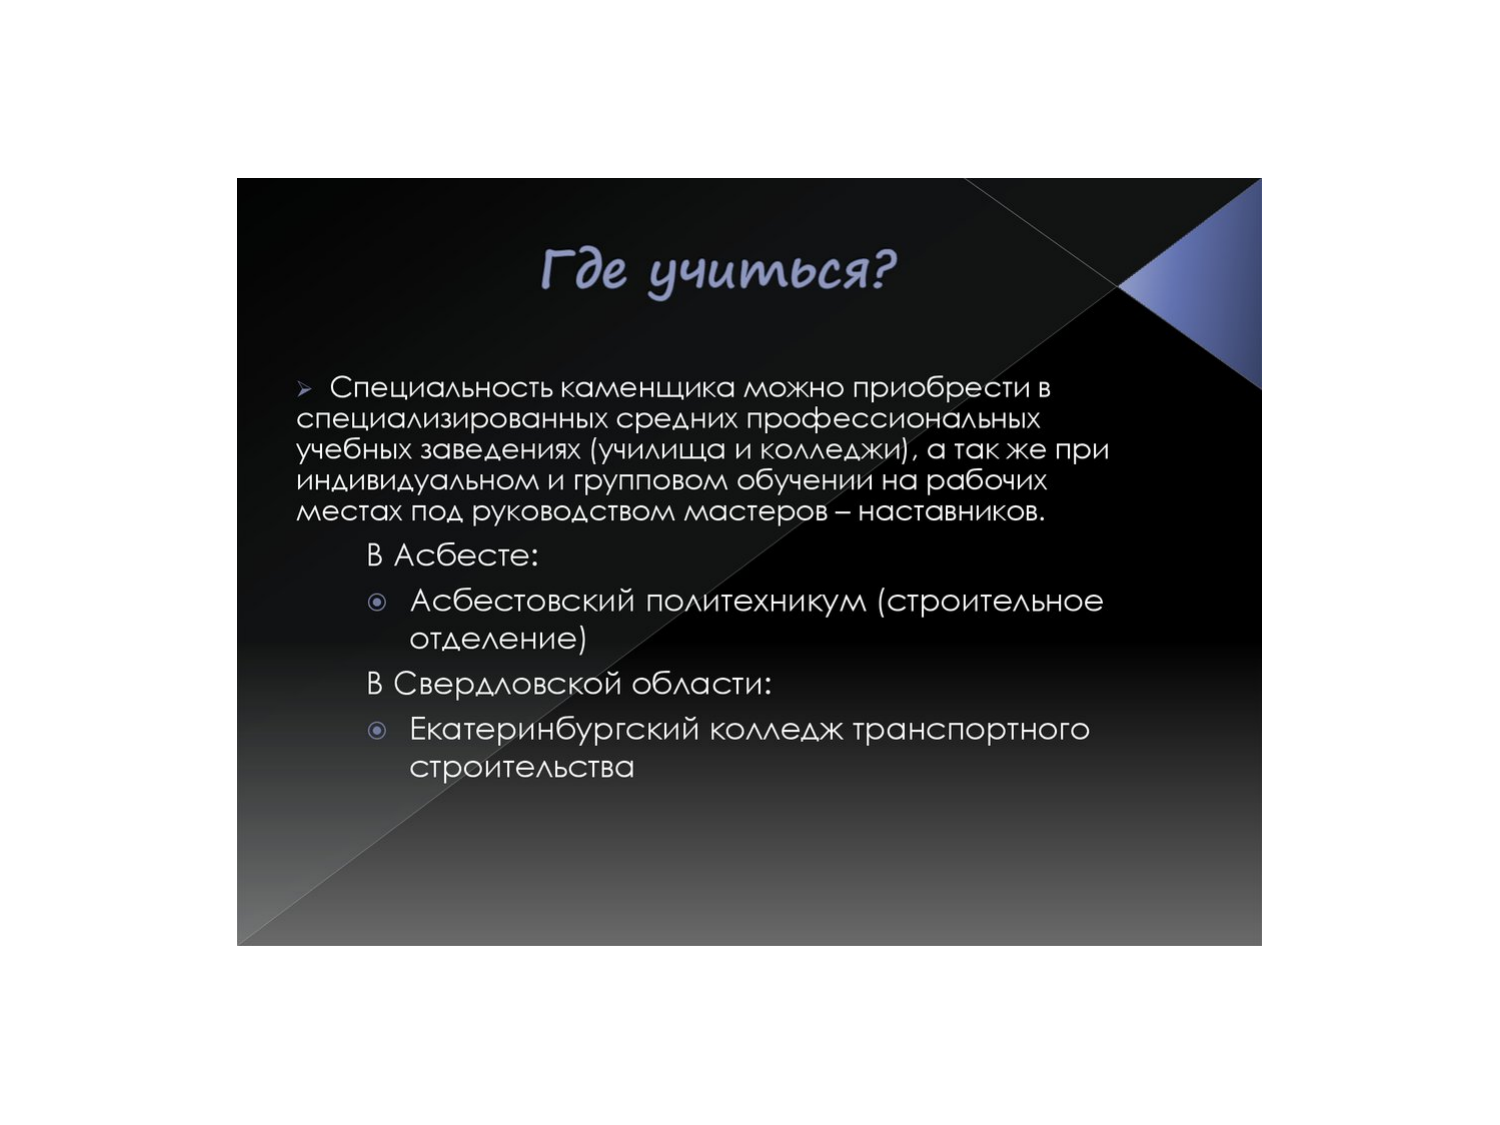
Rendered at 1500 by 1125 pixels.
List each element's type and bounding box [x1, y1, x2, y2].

picture [237, 178, 1263, 947]
